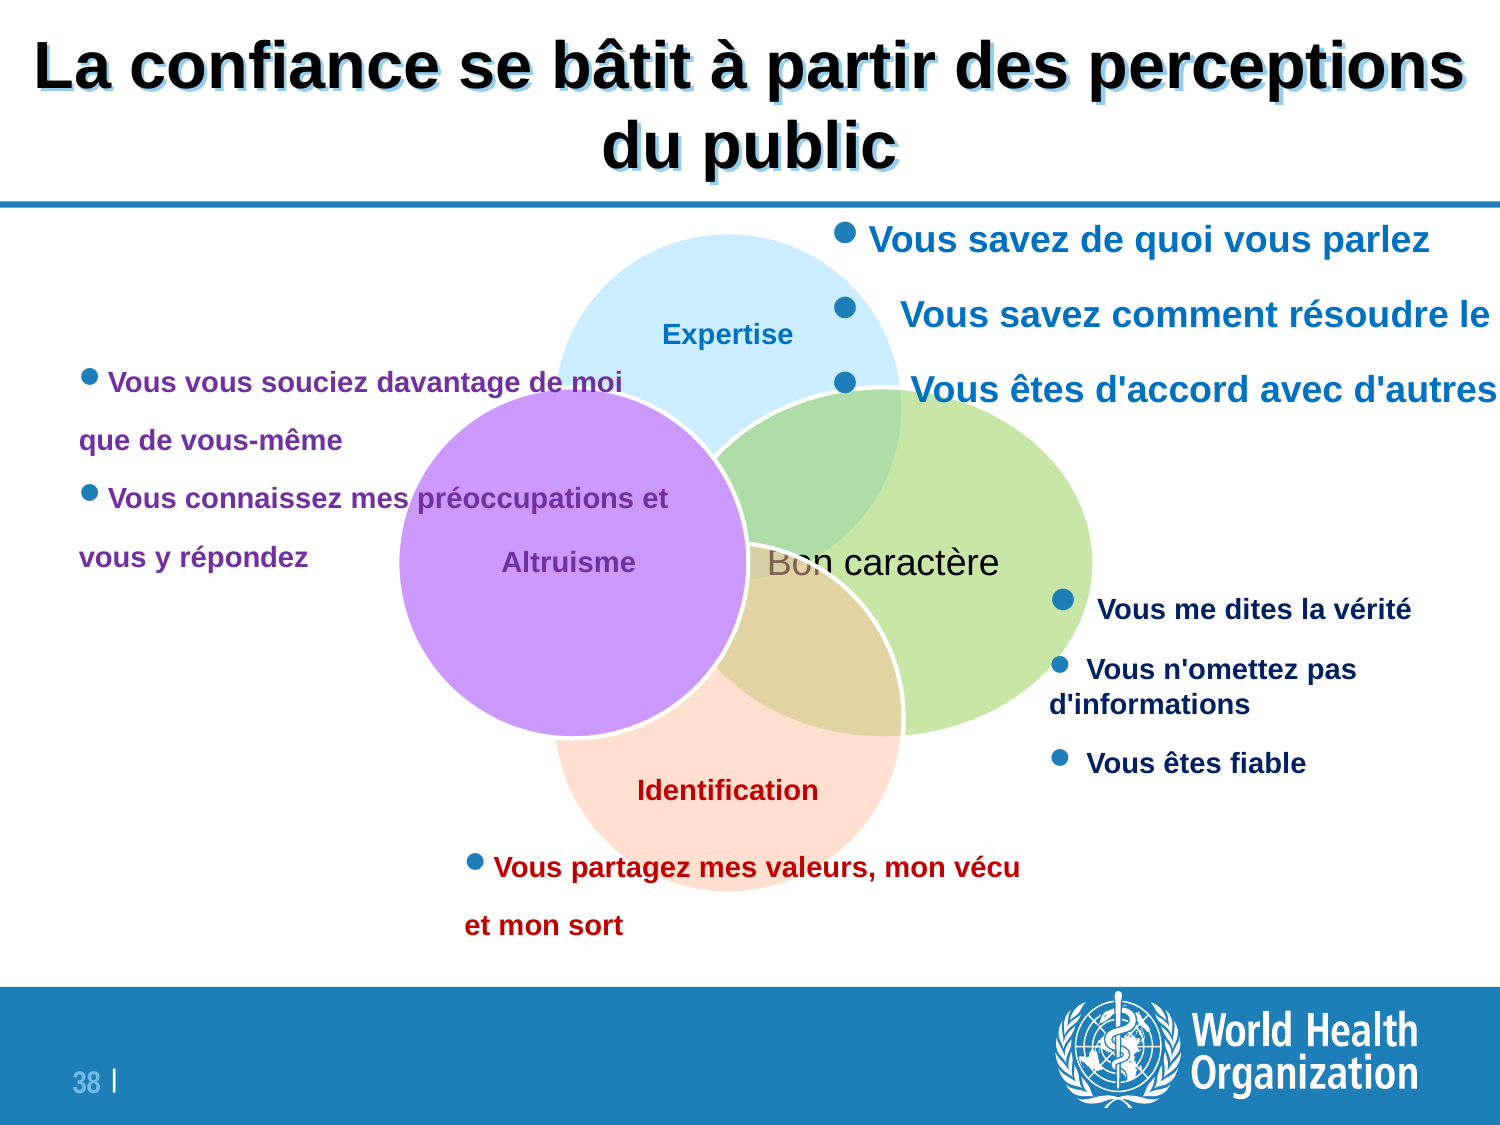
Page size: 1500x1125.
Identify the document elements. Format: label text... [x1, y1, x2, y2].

text_box Vous savez de quoi vous parlez Vous savez comment résoudre le problème Vous êtes d'accord avec d'autres experts reconnus [816, 207, 1500, 522]
title La confiance se bâtit à partir des perceptions du public [0, 0, 1500, 204]
text_box Vous me dites la vérité Vous n'omettez pas d'informations Vous êtes fiable [1395, 574, 1487, 787]
text_box Vous partagez mes valeurs, mon vécu et mon sort [449, 910, 1037, 950]
text_box Vous vous souciez davantage de moi que de vous-même Vous connaissez mes préoccupations et vous y répondez [63, 355, 96, 581]
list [101, 225, 1390, 901]
